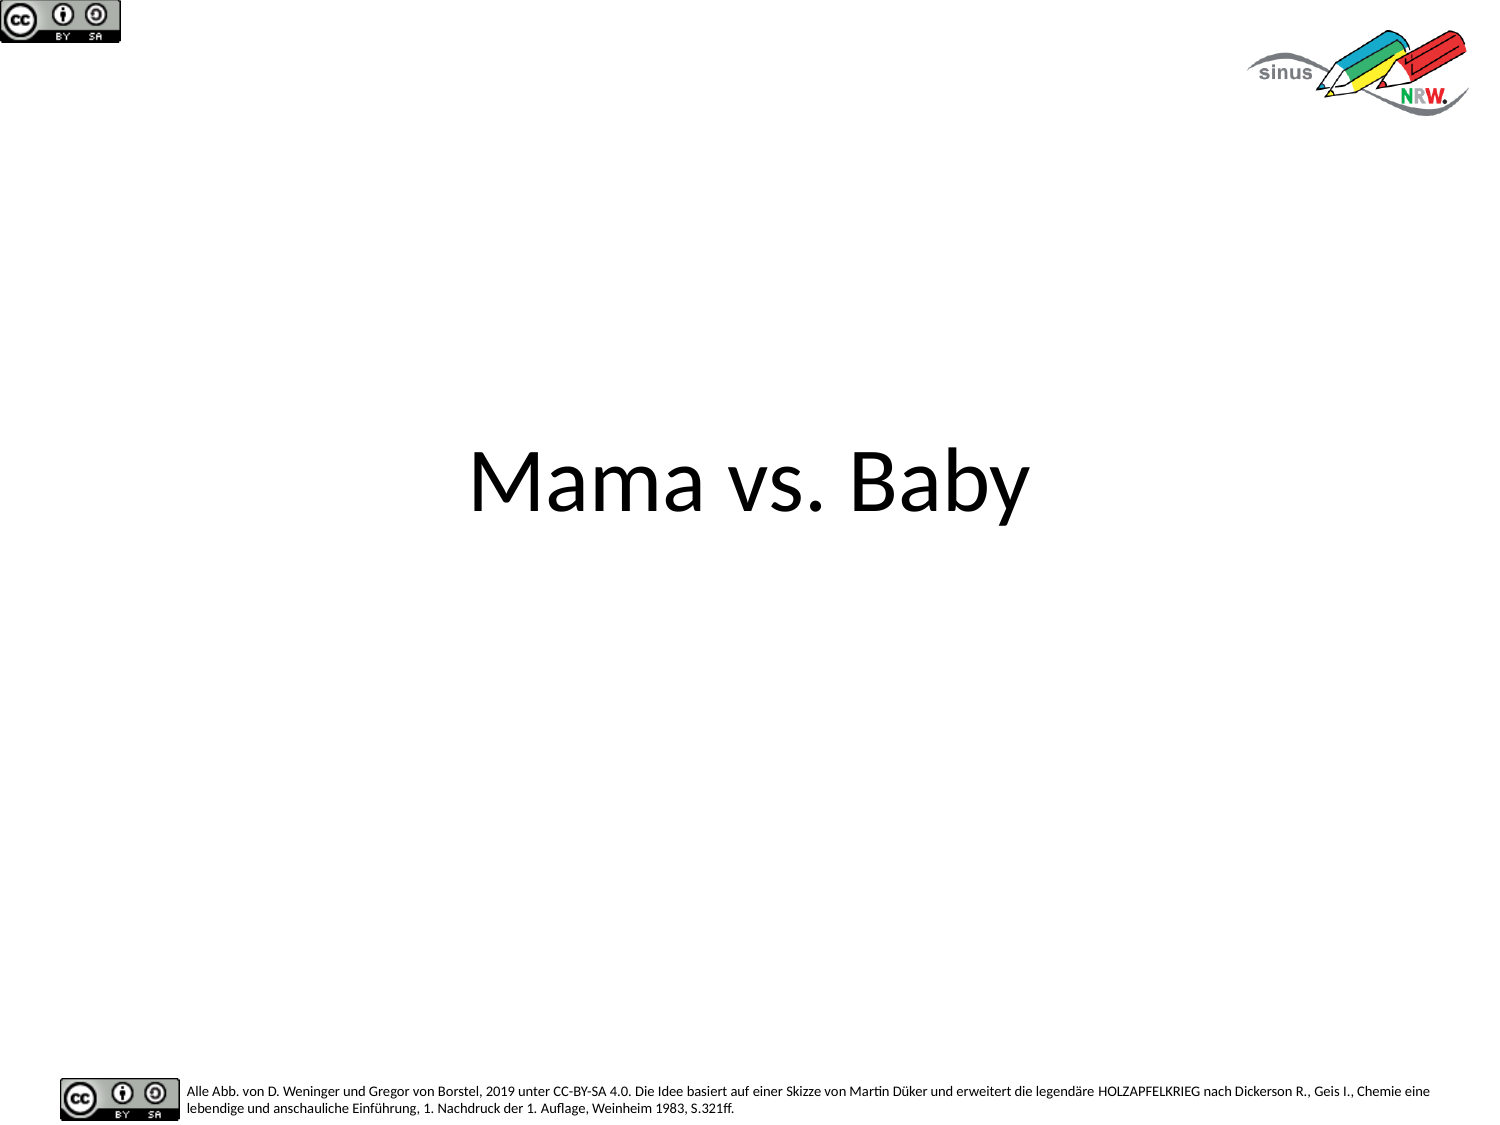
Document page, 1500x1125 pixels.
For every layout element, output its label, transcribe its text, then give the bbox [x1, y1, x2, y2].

text_box Alle Abb. von D. Weninger und Gregor von Borstel, 2019 unter CC-BY-SA 4.0. Die Idee basiert auf einer Skizze von Martin Düker und erweitert die legendäre Holzapfelkrieg nach Dickerson R., Geis I., Chemie eine lebendige und anschauliche Einführung, 1. Nachdruck der 1. Auflage, Weinheim 1983, S.321ff. [172, 1074, 1448, 1125]
picture [59, 1078, 180, 1121]
title Mama vs. Baby [413, 353, 1087, 596]
picture [1245, 30, 1469, 116]
picture [0, 0, 121, 43]
